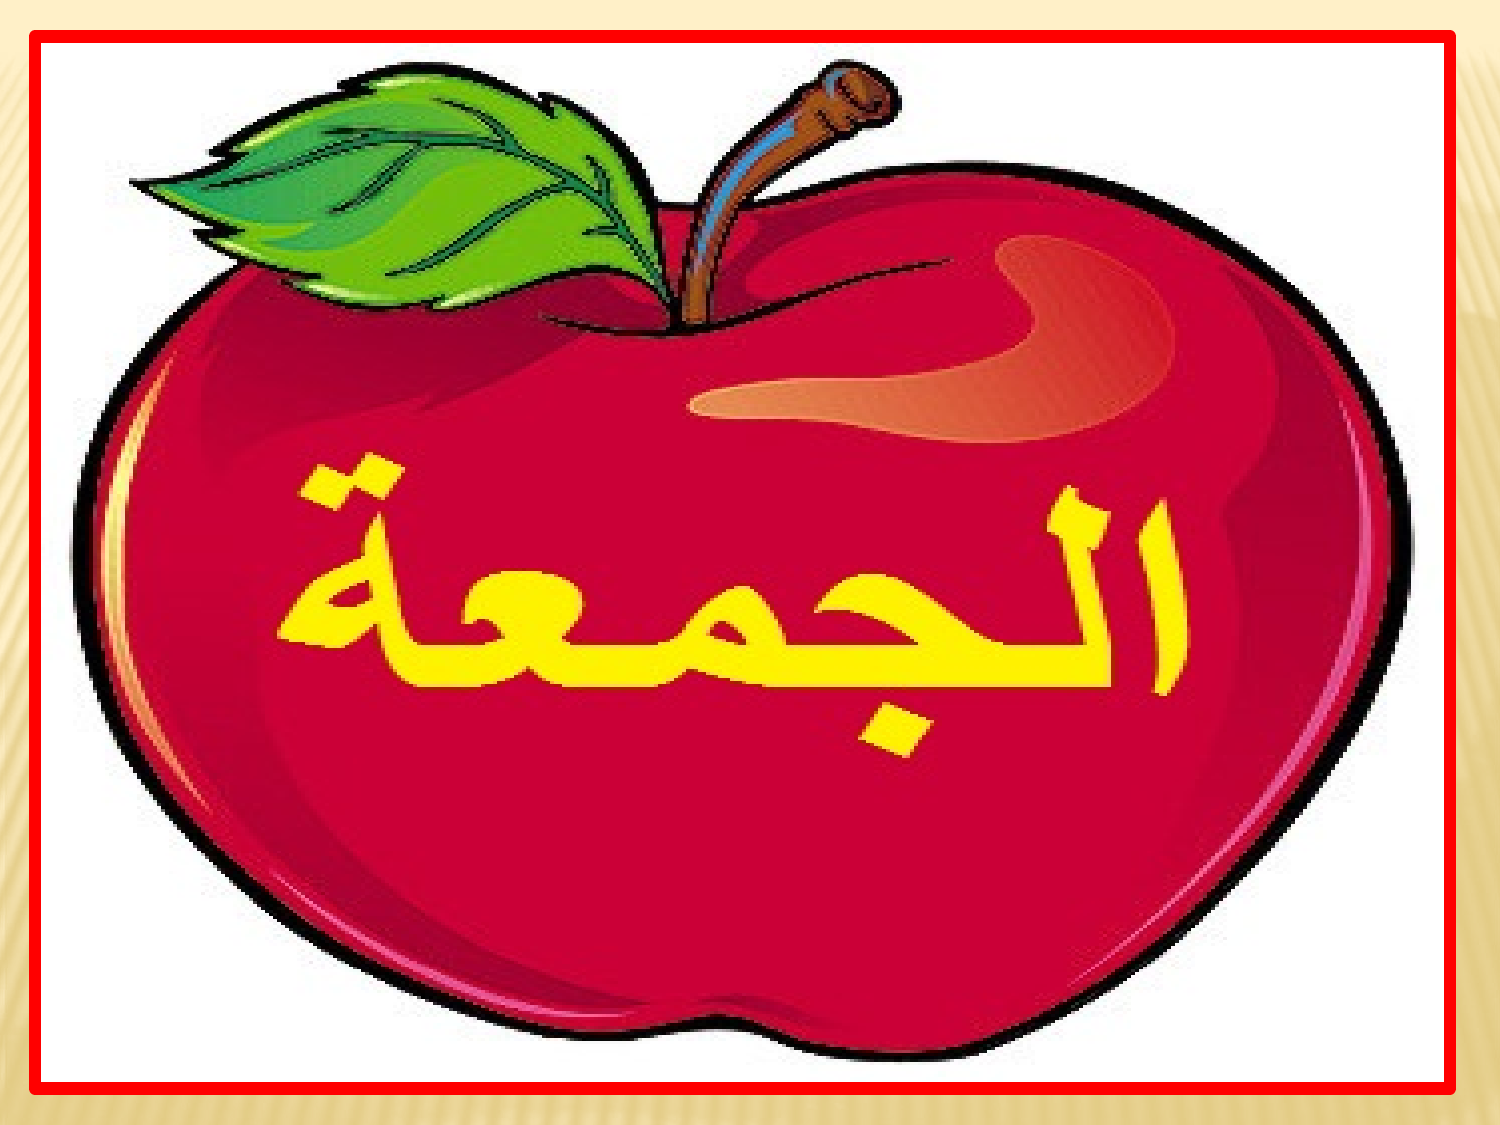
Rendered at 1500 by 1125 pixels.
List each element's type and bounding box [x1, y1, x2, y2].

picture [40, 42, 1444, 1083]
